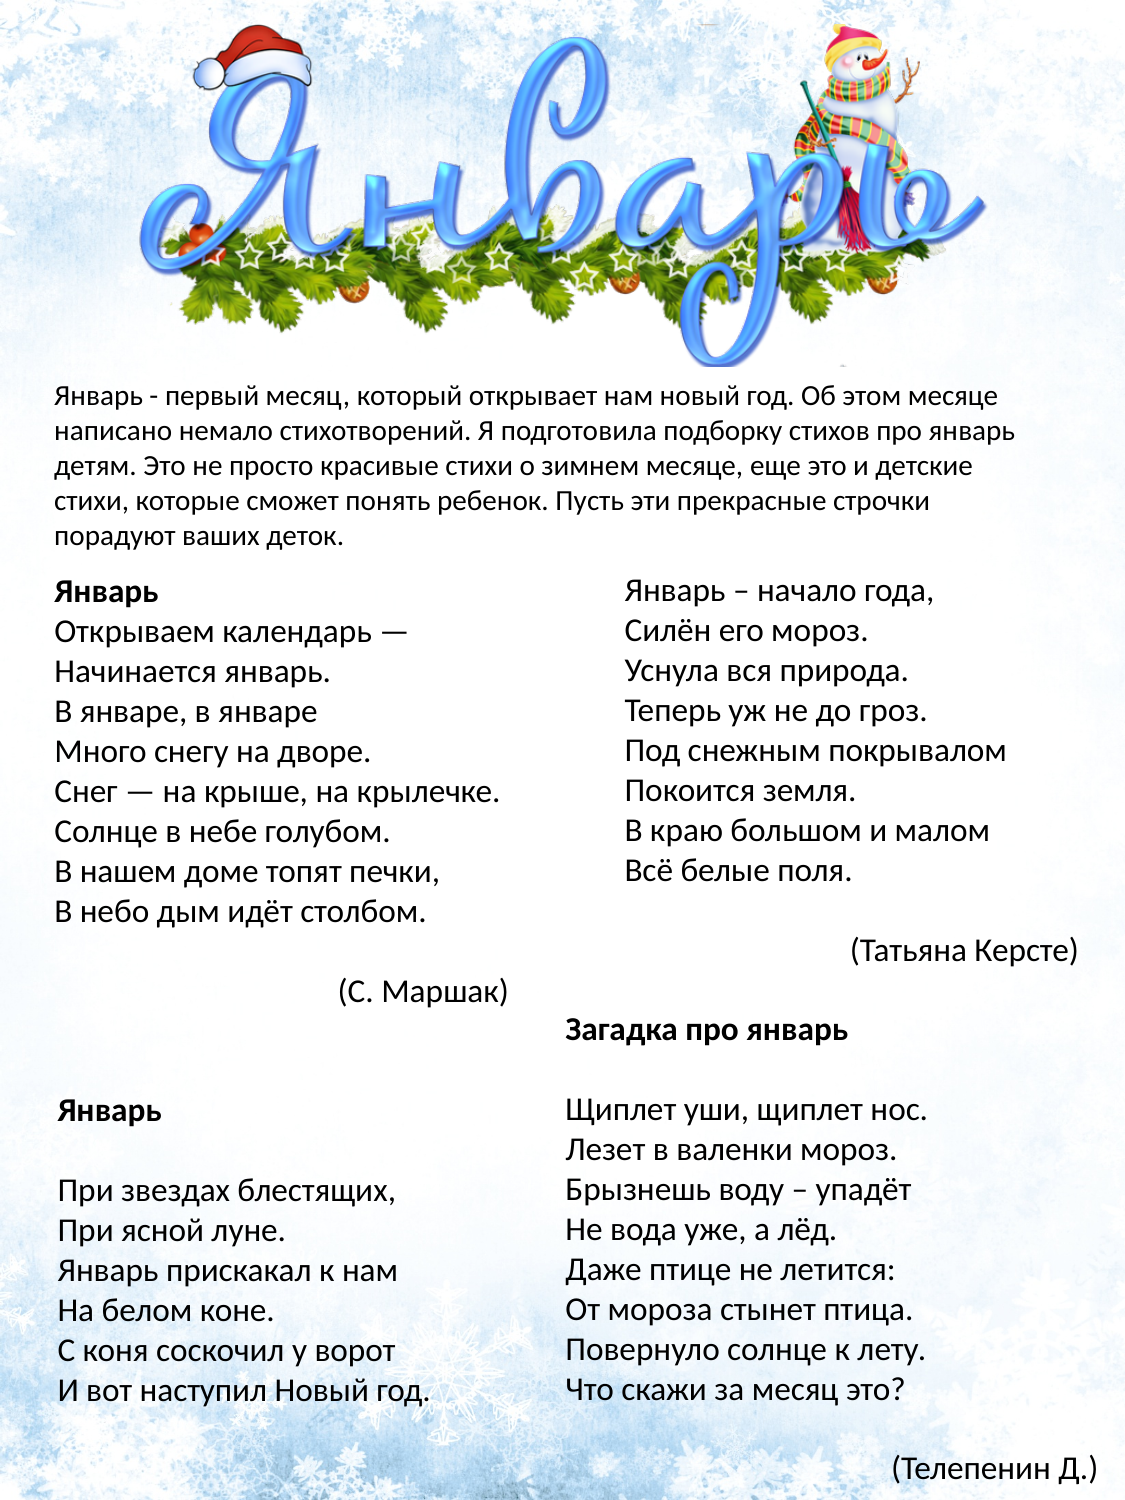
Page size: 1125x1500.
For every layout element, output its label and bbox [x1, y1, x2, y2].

picture [0, 0, 1125, 1500]
text_box [39, 24, 1114, 1500]
